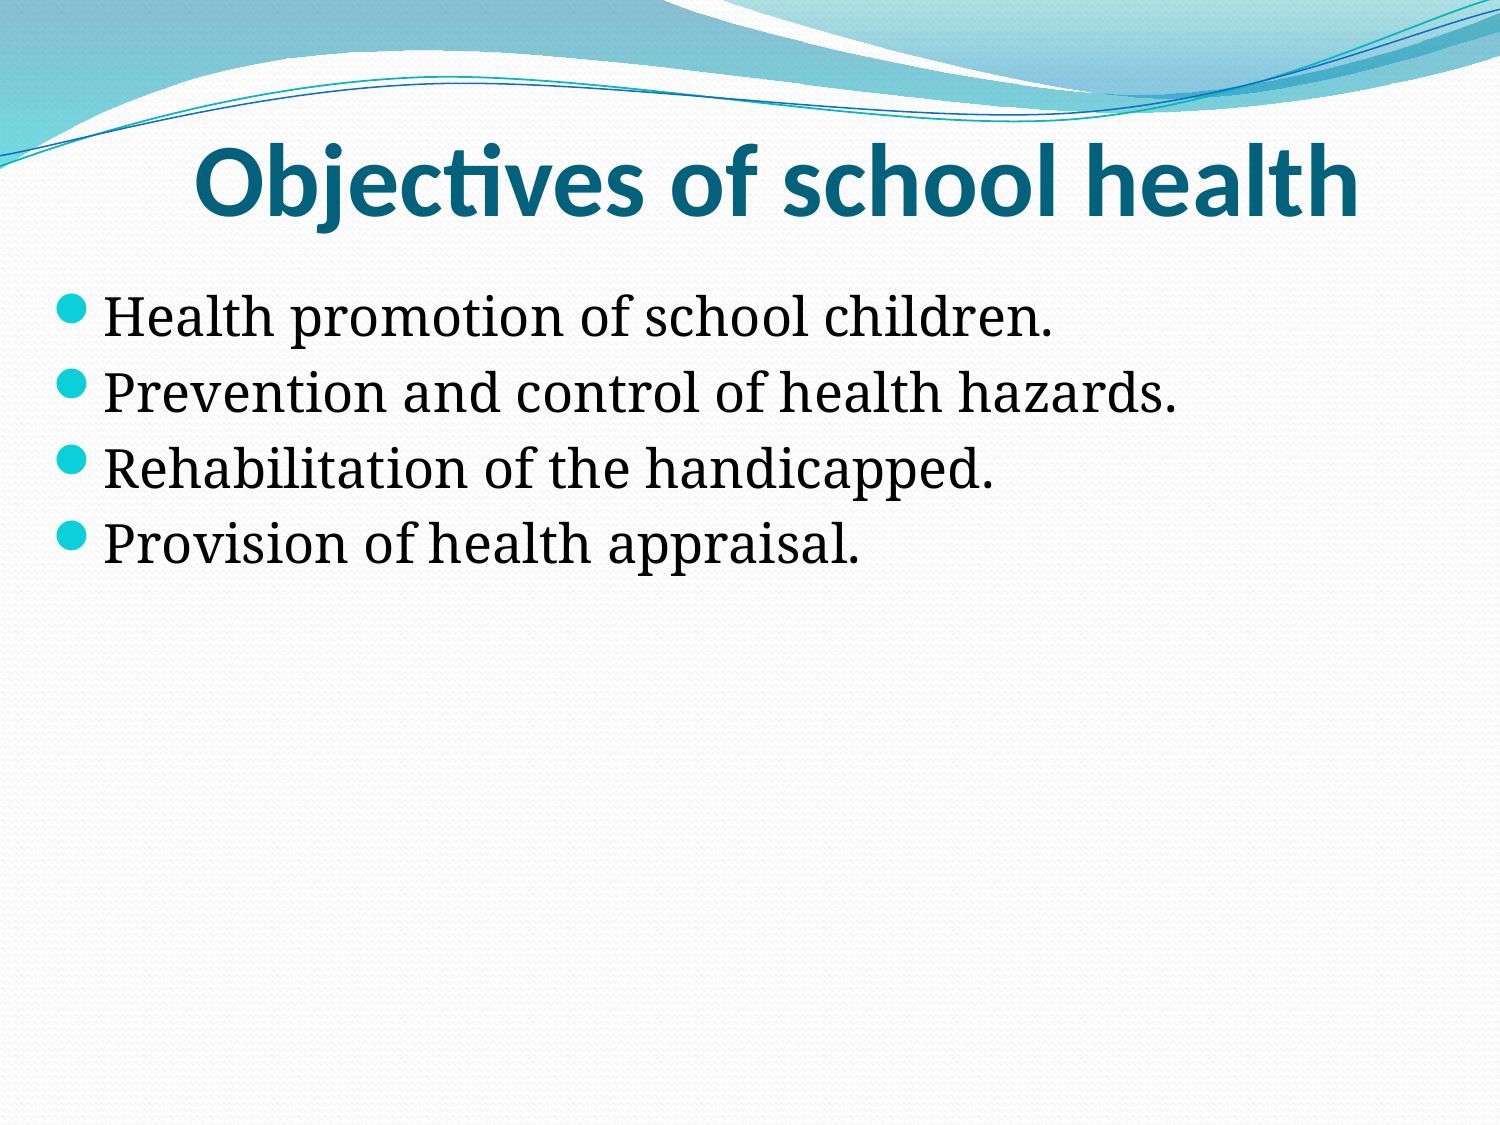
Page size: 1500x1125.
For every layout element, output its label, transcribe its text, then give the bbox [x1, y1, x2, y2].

title Objectives of school health [94, 37, 1463, 237]
list Health promotion of school children. Prevention and control of health hazards. Rehabilitation of the handicapped. Provision of health appraisal. [37, 275, 1500, 1075]
